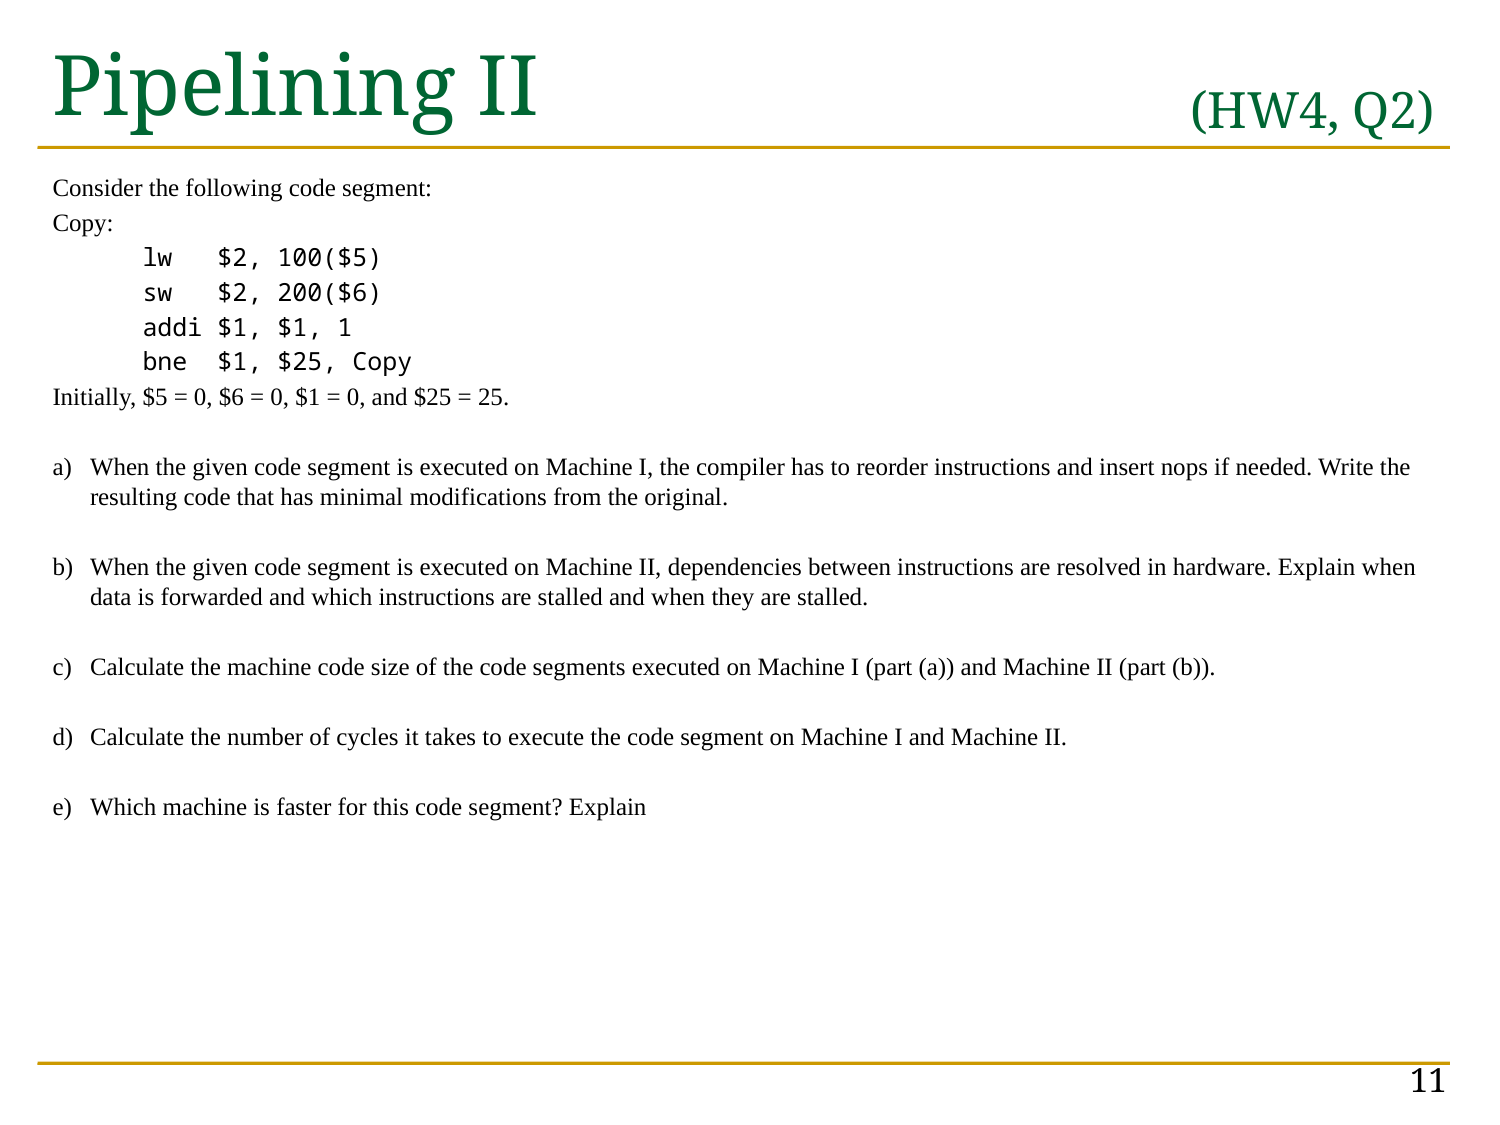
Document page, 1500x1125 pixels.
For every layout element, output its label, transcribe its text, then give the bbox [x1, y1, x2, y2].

slide_number 11 [1111, 1036, 1462, 1112]
title Pipelining II [37, 24, 1450, 163]
text_box (HW4, Q2) [1149, 71, 1450, 147]
list Consider the following code segment: Copy: lw $2, 100($5) sw $2, 200($6) addi $1, $1, 1 bne $1, $25, Copy Initially, $5 = 0, $6 = 0, $1 = 0, and $25 = 25. When the given code segment is executed on Machine I, the compiler has to reorder instructions and insert nops if needed. Write the resulting code that has minimal modifications from the original. When the given code segment is executed on Machine II, dependencies between instructions are resolved in hardware. Explain when data is forwarded and which instructions are stalled and when they are stalled. Calculate the machine code size of the code segments executed on Machine I (part (a)) and Machine II (part (b)). Calculate the number of cycles it takes to execute the code segment on Machine I and Machine II. Which machine is faster for this code segment? Explain [37, 163, 1450, 1016]
